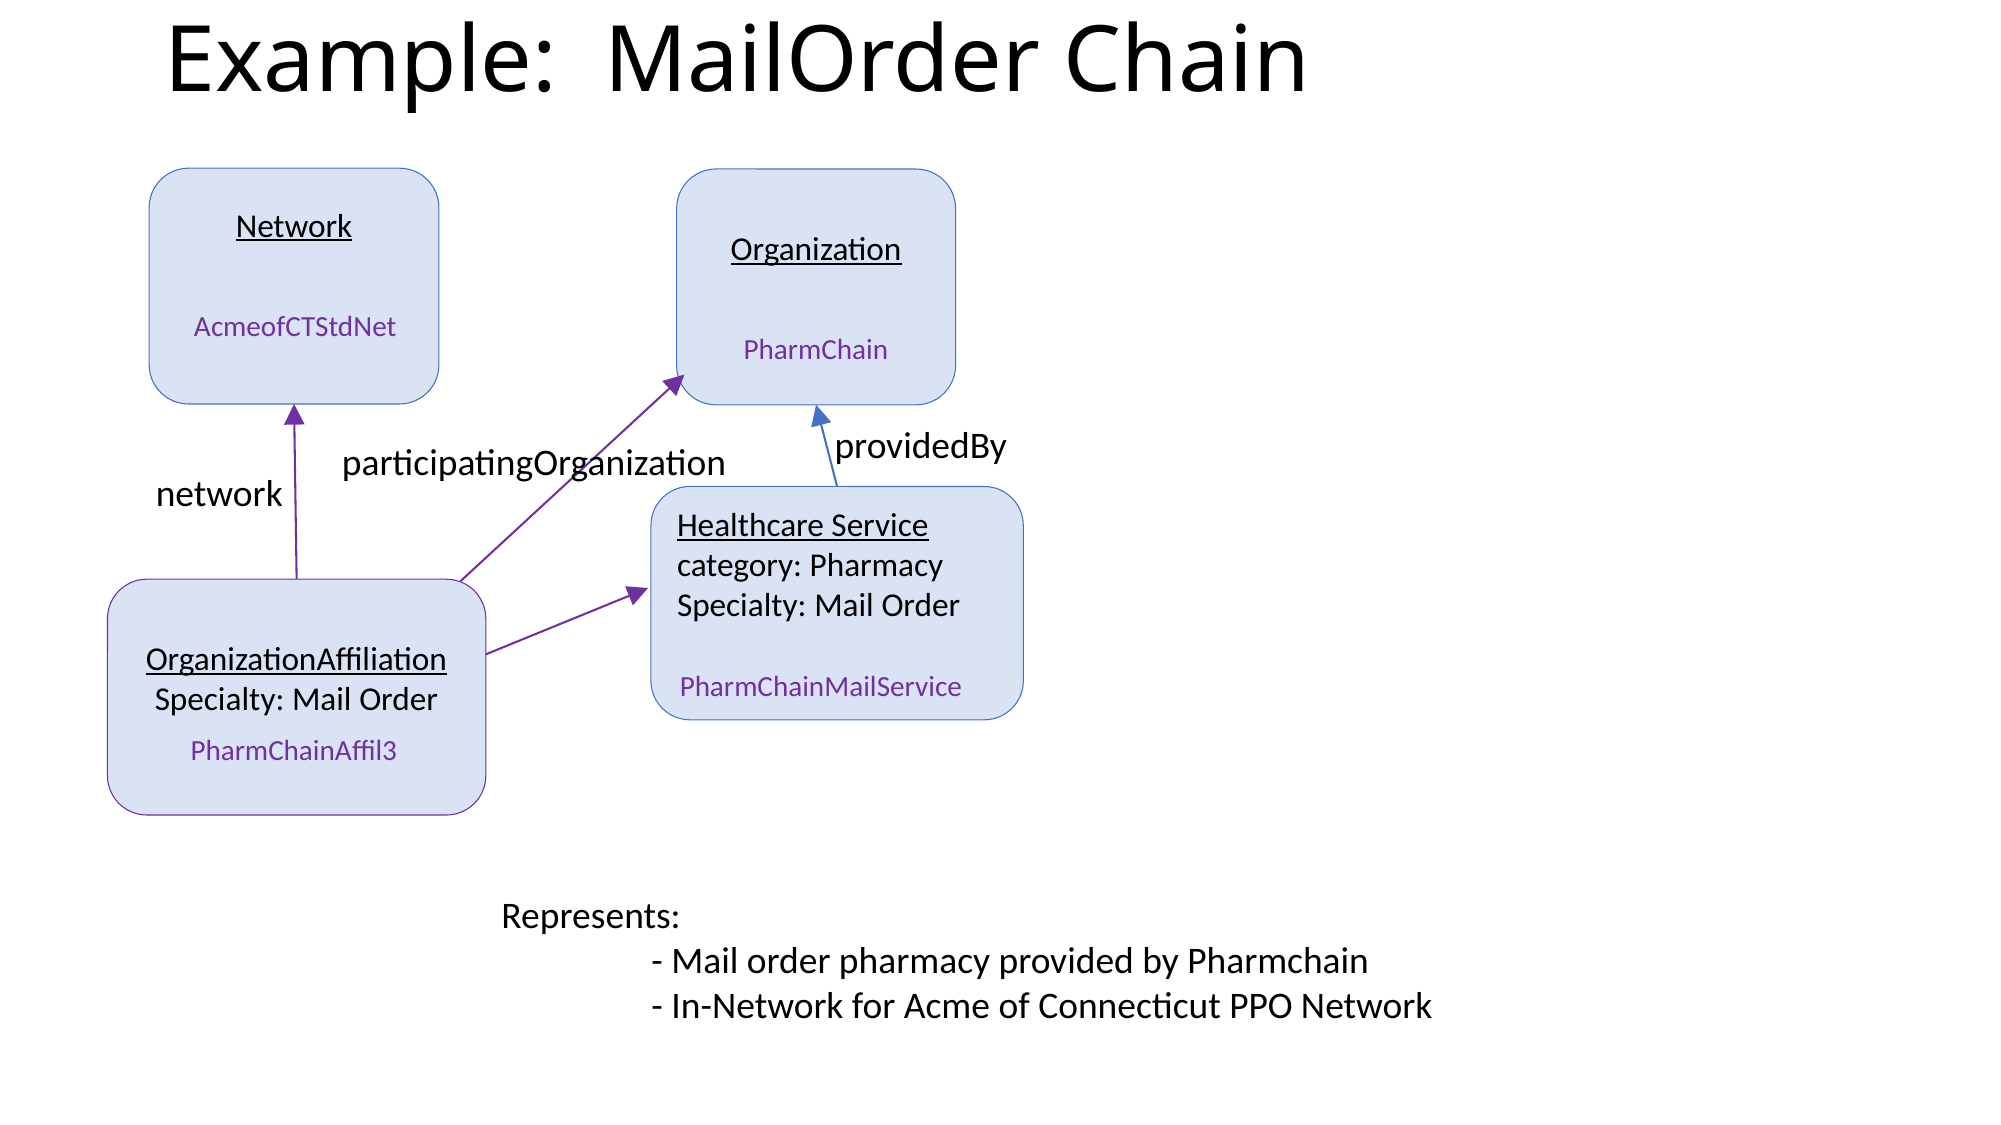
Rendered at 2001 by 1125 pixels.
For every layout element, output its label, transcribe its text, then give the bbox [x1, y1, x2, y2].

title Example: MailOrder Chain [149, 0, 1875, 171]
text_box providedBy [838, 413, 1023, 474]
text_box Network [148, 171, 440, 405]
text_box network [141, 461, 294, 521]
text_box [816, 404, 838, 487]
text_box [460, 374, 685, 582]
text_box OrganizationAffiliation Specialty: Mail Order [106, 578, 487, 816]
text_box participatingOrganization [685, 430, 742, 491]
text_box Healthcare Service category: Pharmacy Specialty: Mail Order [650, 485, 1024, 721]
text_box PharmChainMailService [665, 660, 978, 710]
text_box AcmeofCTStdNet [179, 299, 412, 350]
text_box PharmChain [728, 323, 904, 373]
text_box PharmChainAffil3 [175, 724, 413, 774]
text_box participatingOrganization [327, 430, 460, 491]
text_box Represents: - Mail order pharmacy provided by Pharmchain - In-Network for Acme of Connecticut PPO Network [486, 883, 1449, 1034]
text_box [485, 587, 649, 655]
text_box Organization [676, 171, 957, 406]
